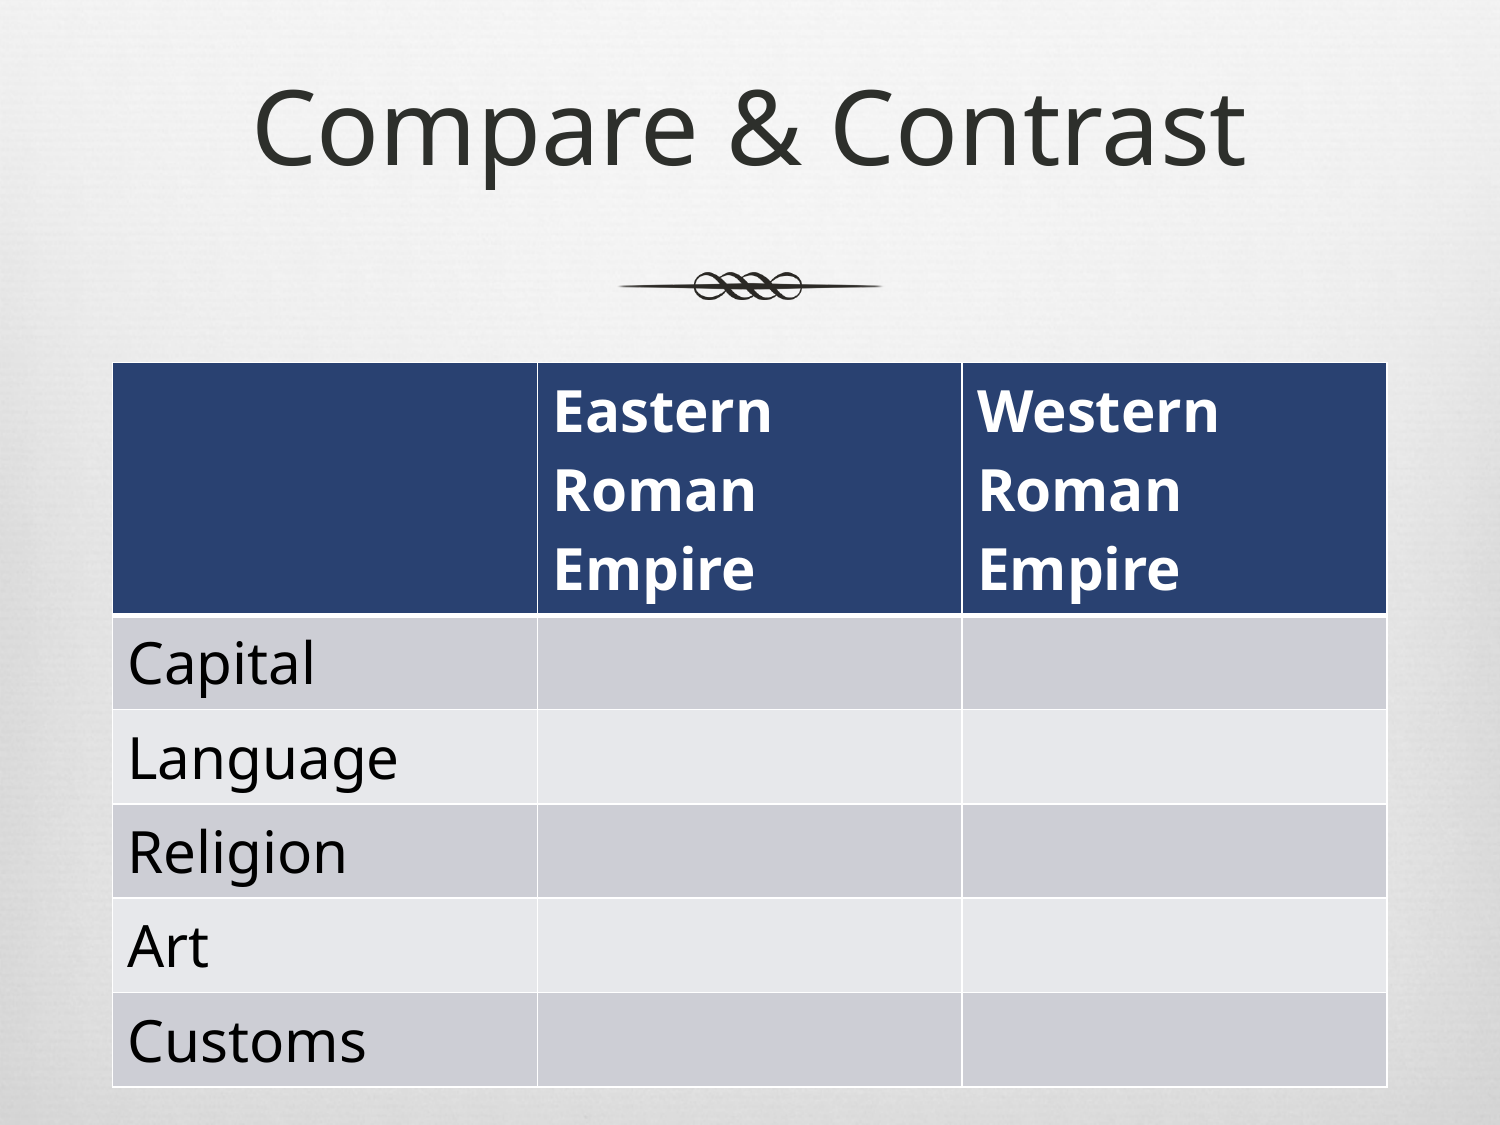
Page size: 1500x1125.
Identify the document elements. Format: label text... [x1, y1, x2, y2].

table_cell [963, 899, 1386, 992]
table_cell [538, 899, 961, 992]
table_cell [963, 805, 1386, 897]
table_cell [963, 710, 1386, 803]
table_cell [538, 993, 961, 1086]
table_cell [963, 618, 1386, 709]
table_cell [538, 618, 961, 709]
picture [615, 272, 885, 300]
table_header Western Roman Empire [963, 363, 1386, 613]
table_cell Religion [113, 805, 537, 897]
table_cell Customs [113, 993, 537, 1086]
table_cell [538, 805, 961, 897]
table_cell Language [113, 710, 537, 803]
table_cell Capital [113, 618, 537, 709]
title Compare & Contrast [112, 11, 1388, 236]
table_cell Art [113, 899, 537, 992]
table_cell [538, 710, 961, 803]
table_cell [963, 993, 1386, 1086]
table_header [113, 363, 537, 613]
table_header Eastern Roman Empire [538, 363, 961, 613]
